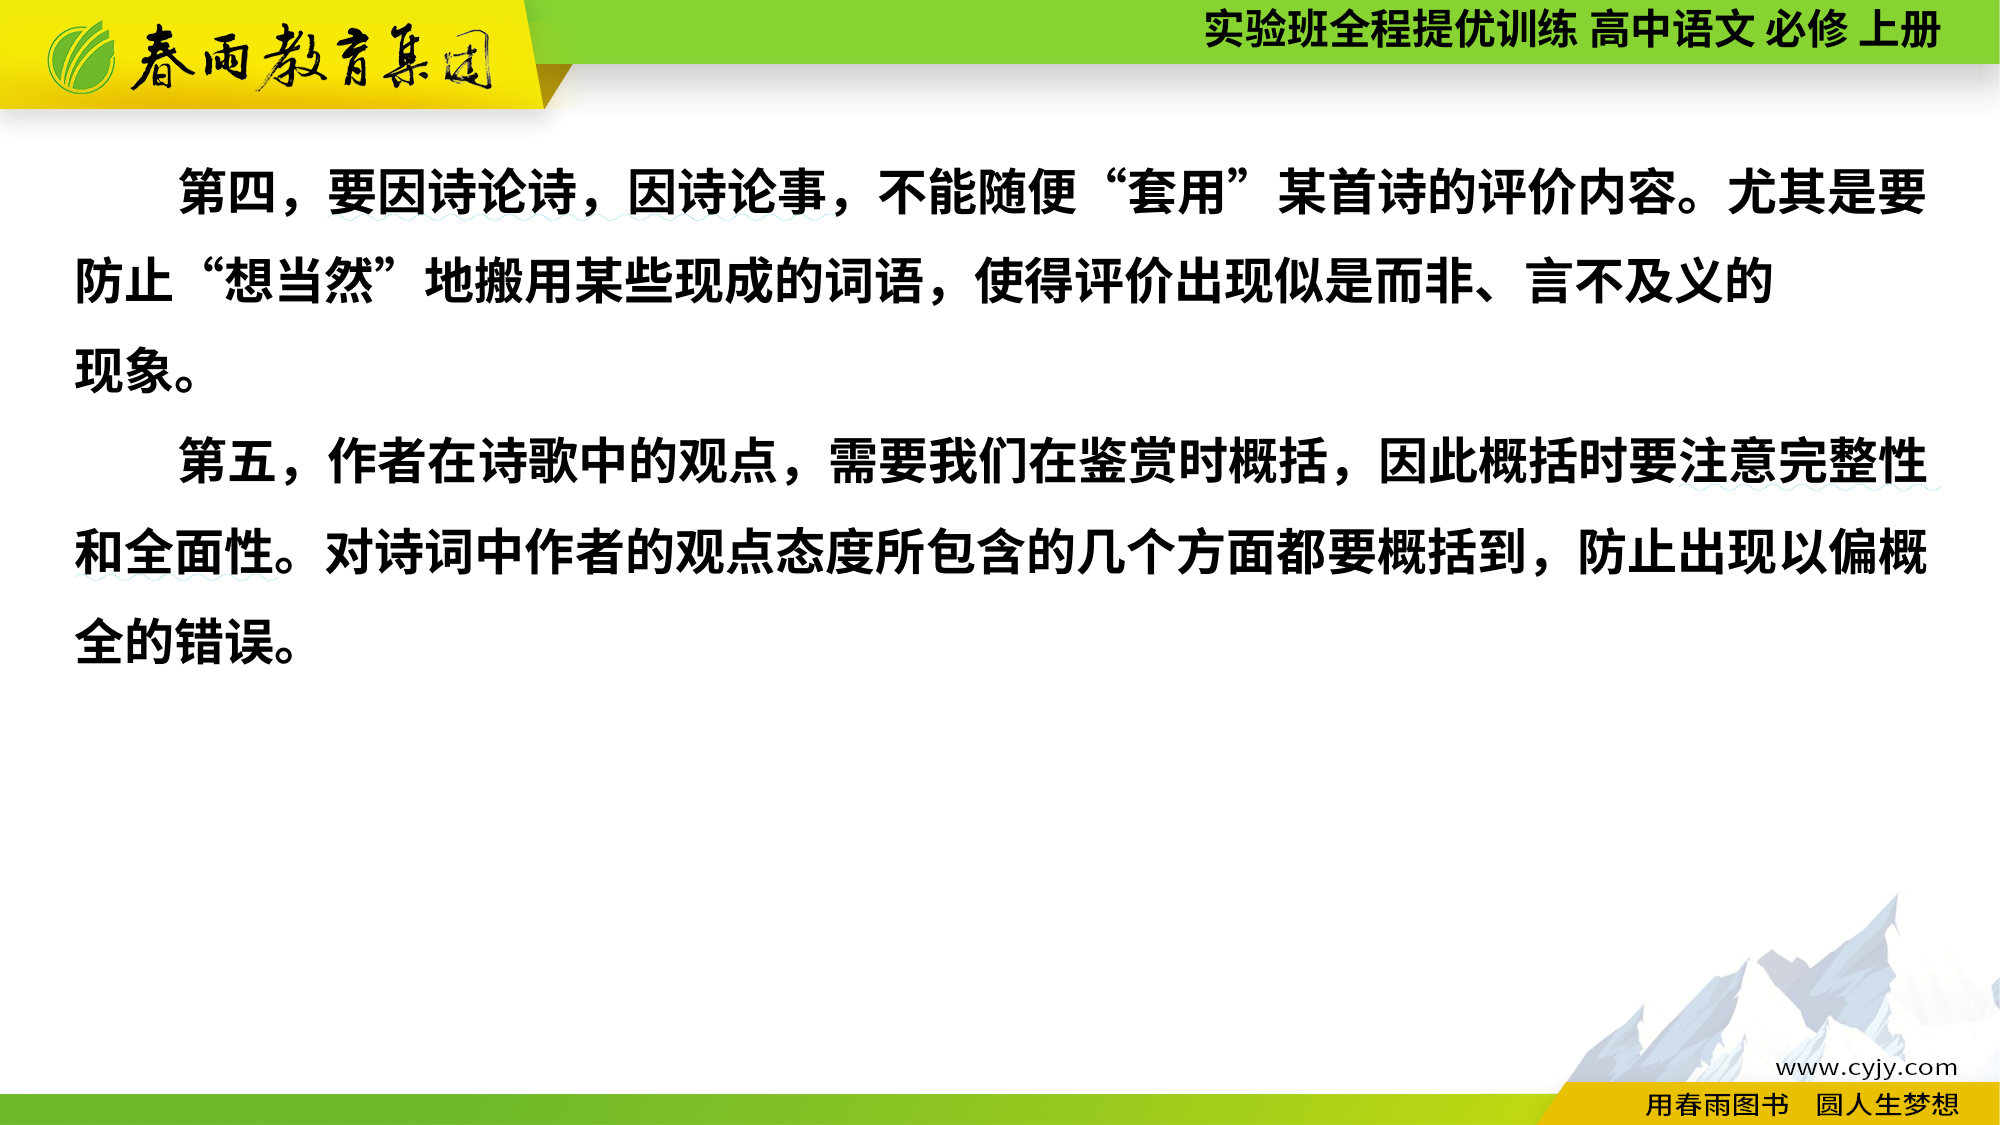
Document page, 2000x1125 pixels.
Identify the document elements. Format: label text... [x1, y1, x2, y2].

picture [0, 0, 2000, 1125]
list 第四，要因诗论诗，因诗论事，不能随便“套用”某首诗的评价内容。尤其是要防止“想当然”地搬用某些现成的词语，使得评价出现似是而非、言不及义的 现象。 第五，作者在诗歌中的观点，需要我们在鉴赏时概括，因此概括时要注意完整性和全面性。对诗词中作者的观点态度所包含的几个方面都要概括到，防止出现以偏概全的错误。 [59, 122, 1944, 683]
